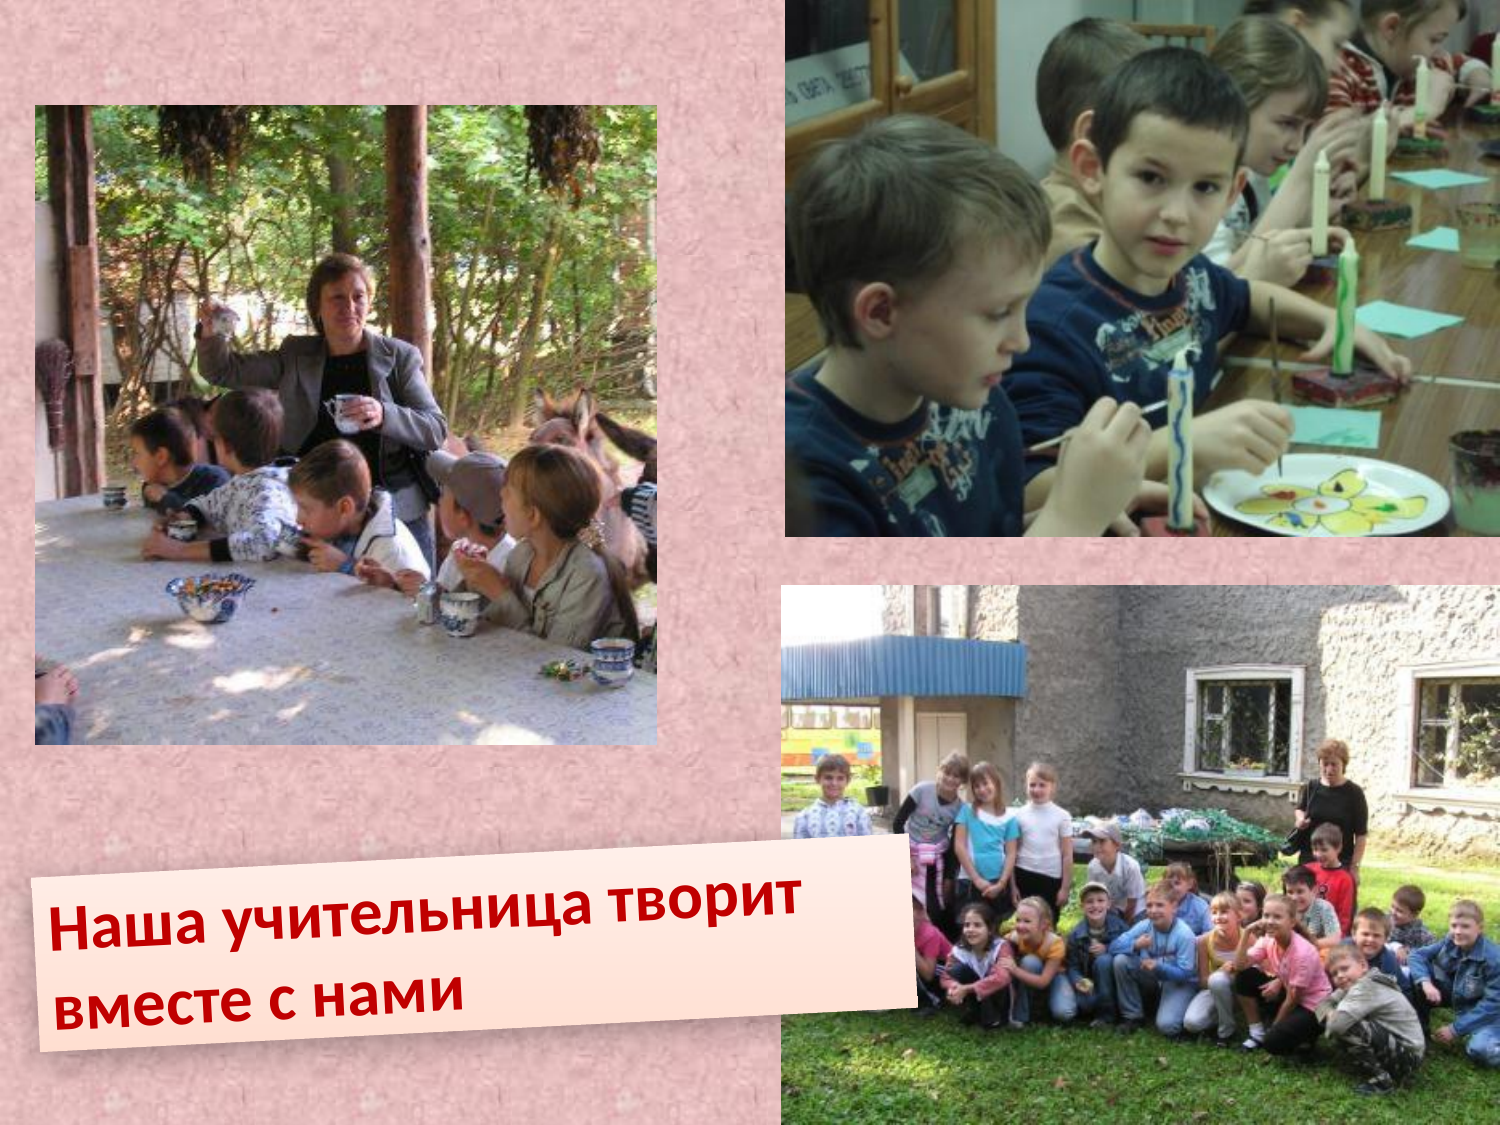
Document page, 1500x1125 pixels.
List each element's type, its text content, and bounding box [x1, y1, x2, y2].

picture [0, 0, 1500, 1125]
text_box Наша учительница творит вместе с нами [30, 839, 775, 1053]
